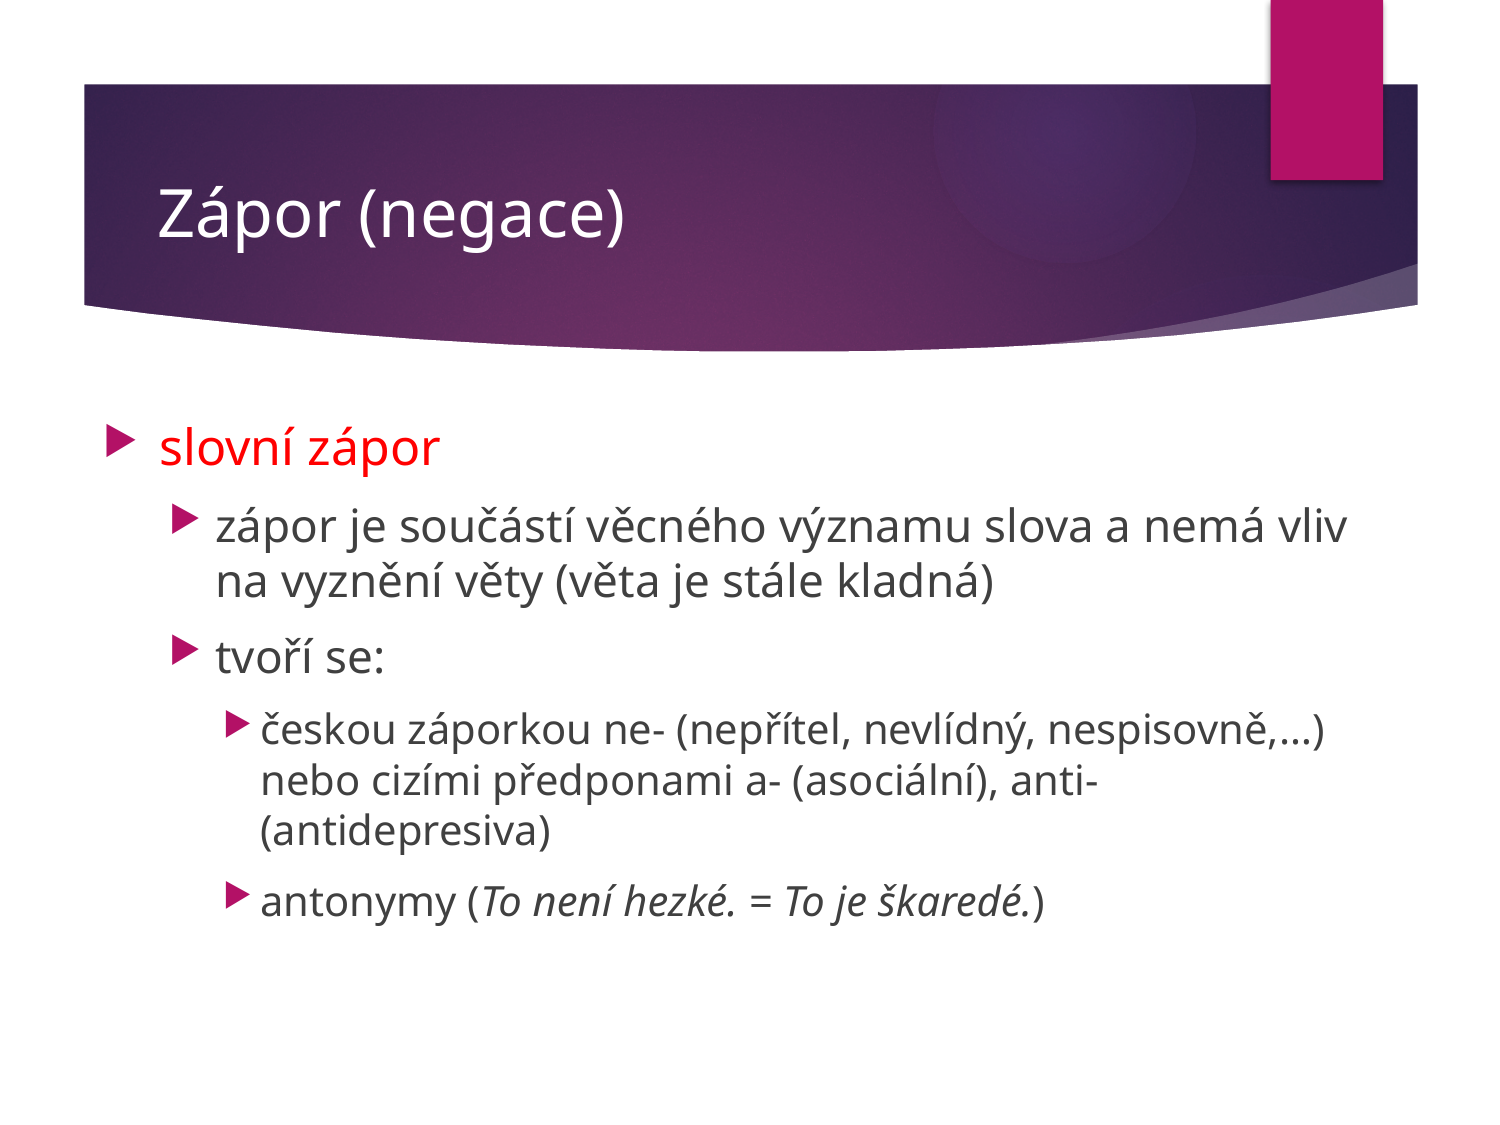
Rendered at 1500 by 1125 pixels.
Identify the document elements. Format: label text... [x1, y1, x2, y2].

list slovní zápor zápor je součástí věcného významu slova a nemá vliv na vyznění věty (věta je stále kladná) tvoří se: českou záporkou ne- (nepřítel, nevlídný, nespisovně,…) nebo cizími předponami a- (asociální), anti- (antidepresiva) antonymy (To není hezké. = To je škaredé.) [87, 408, 1414, 1125]
title Zápor (negace) [142, 152, 1183, 269]
